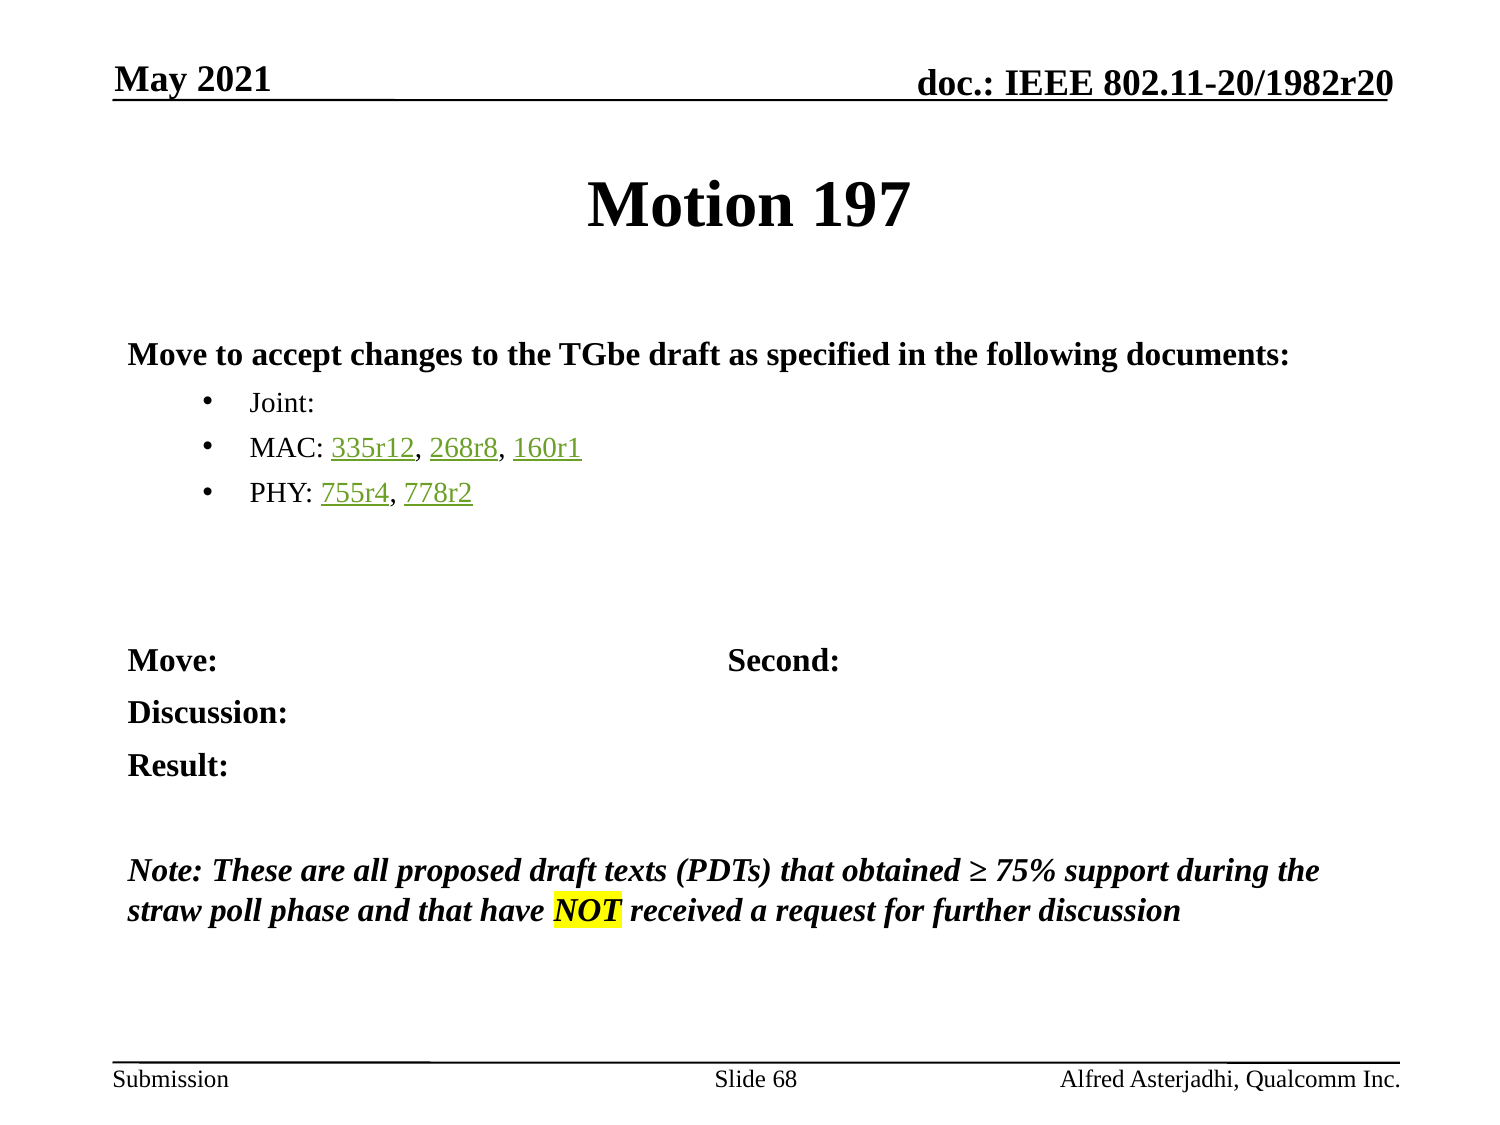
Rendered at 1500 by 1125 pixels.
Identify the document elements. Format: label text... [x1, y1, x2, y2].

slide_number Slide 68 [712, 1061, 800, 1123]
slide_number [114, 54, 423, 100]
list Move to accept changes to the TGbe draft as specified in the following documents: Joint: MAC: 335r12, 268r8, 160r1 PHY: 755r4, 778r2 Move: Second: Discussion: Result: Note: These are all proposed draft texts (PDTs) that obtained ≥ 75% support during the straw poll phase and that have NOT received a request for further discussion [112, 324, 1388, 1000]
footer Alfred Asterjadhi, Qualcomm Inc. [878, 1061, 1402, 1093]
title Motion 197 [112, 112, 1388, 288]
